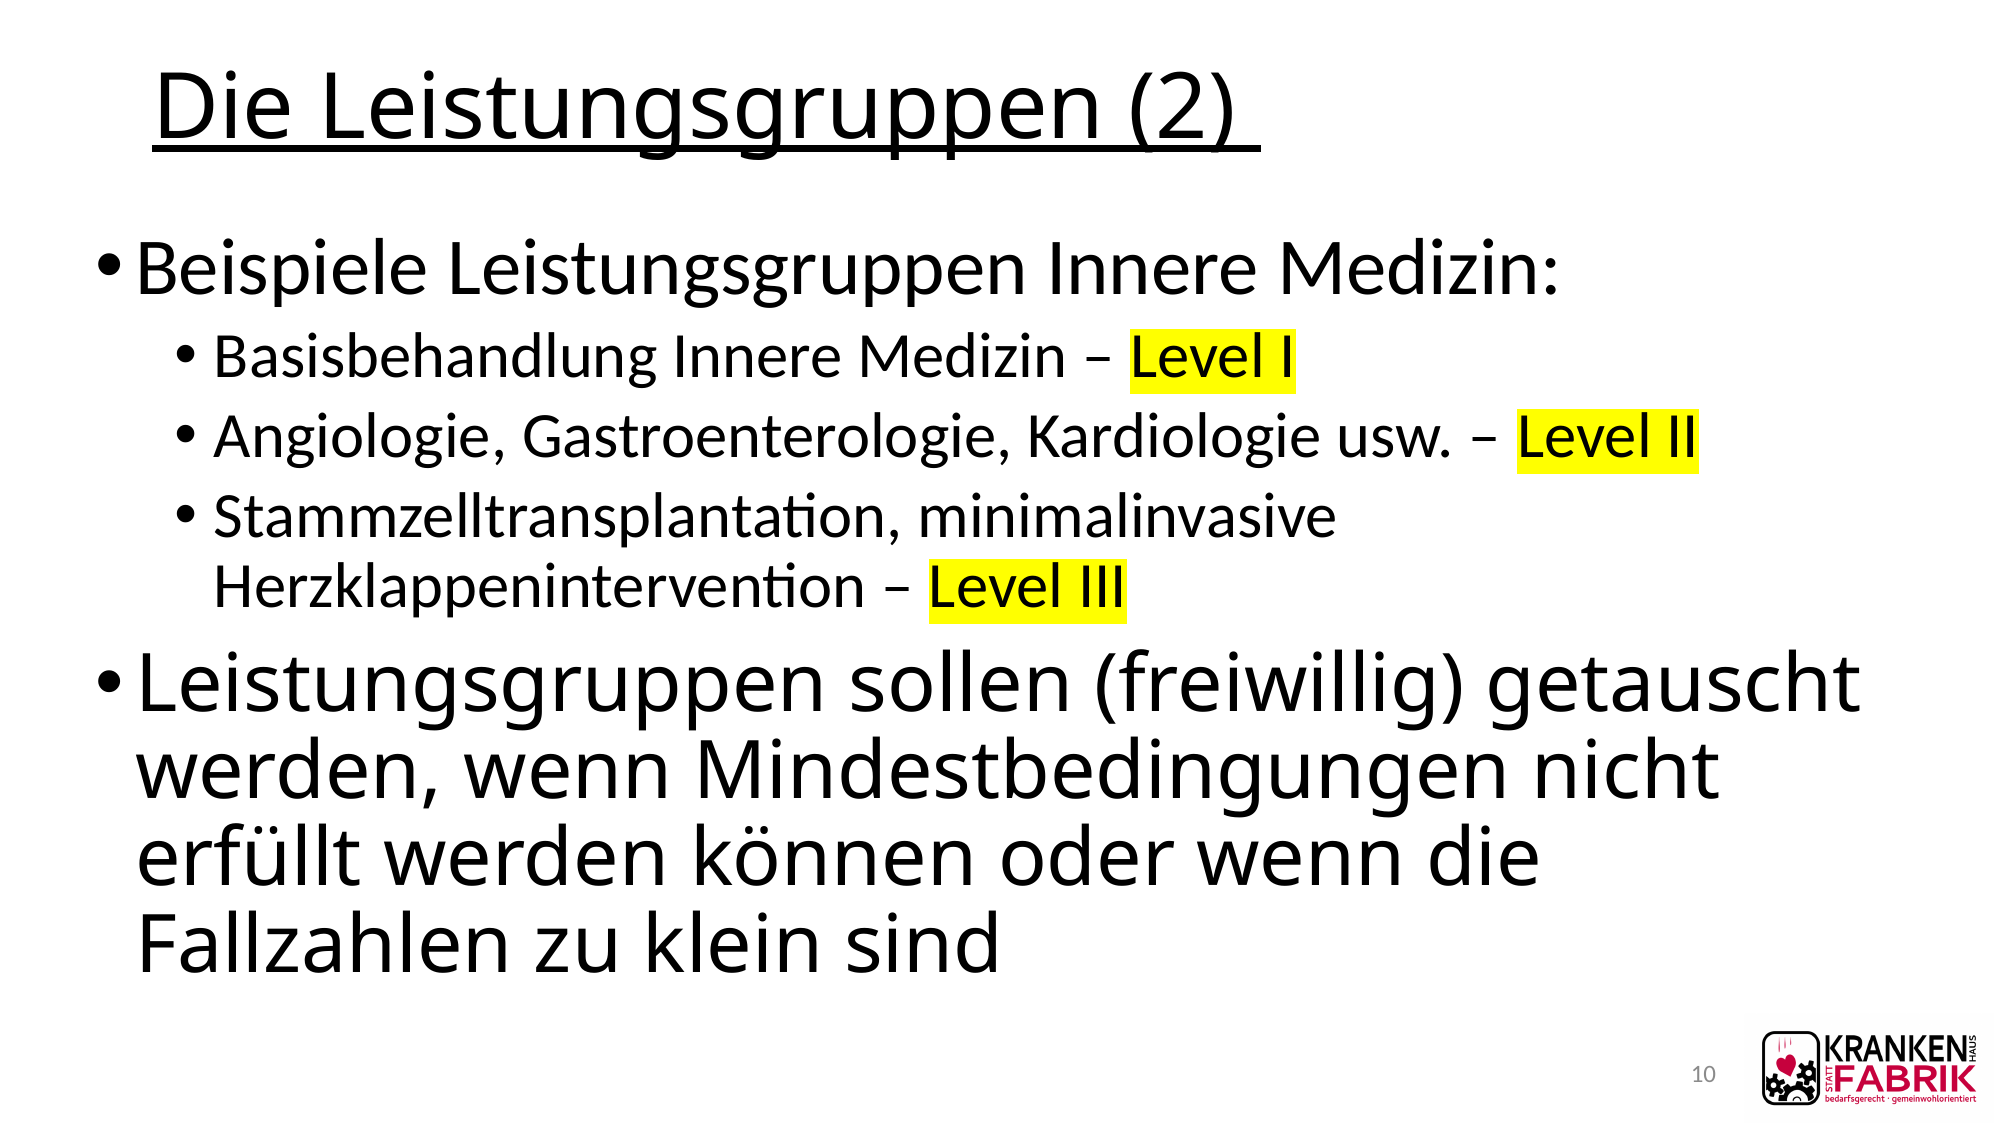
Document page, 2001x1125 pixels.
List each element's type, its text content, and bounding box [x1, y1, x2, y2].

title Die Leistungsgruppen (2) [137, 0, 1863, 217]
picture [1744, 1013, 1994, 1123]
slide_number 10 [1281, 1042, 1731, 1103]
list Beispiele Leistungsgruppen Innere Medizin: Basisbehandlung Innere Medizin – Level I Angiologie, Gastroenterologie, Kardiologie usw. – Level II Stammzelltransplantation, minimalinvasive Herzklappenintervention – Level III Leistungsgruppen sollen (freiwillig) getauscht werden, wenn Mindestbedingungen nicht erfüllt werden können oder wenn die Fallzahlen zu klein sind [80, 217, 1920, 1071]
